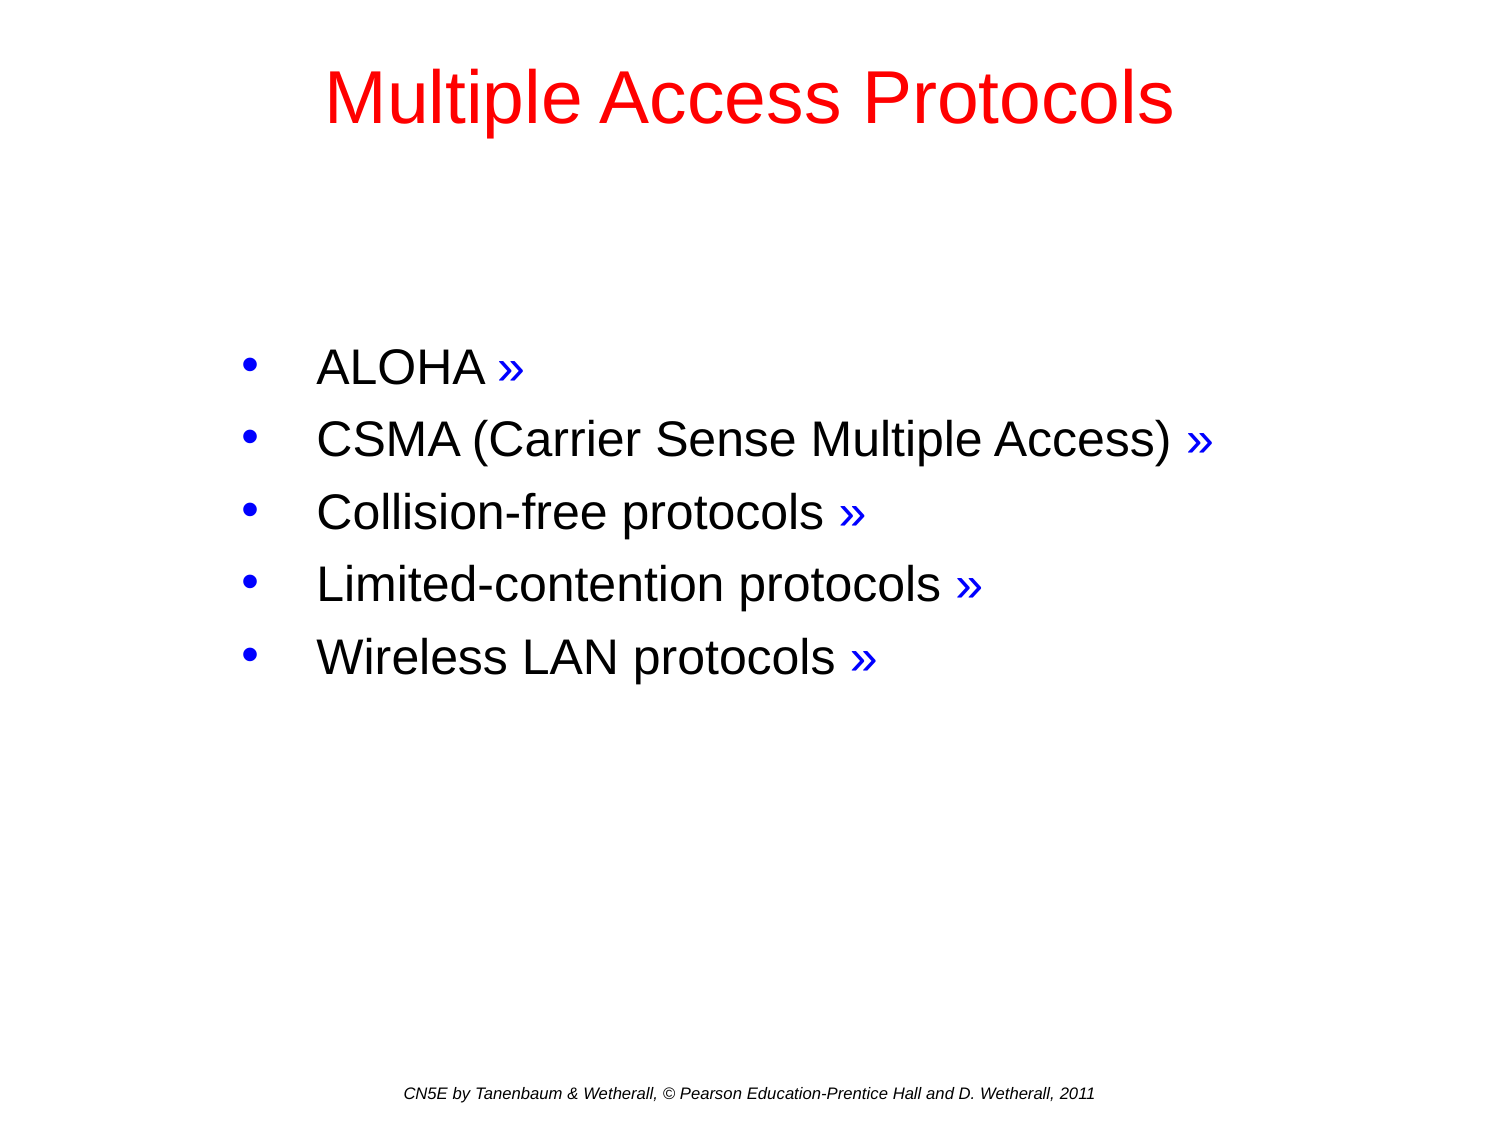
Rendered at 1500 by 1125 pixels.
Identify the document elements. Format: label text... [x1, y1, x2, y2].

title Multiple Access Protocols [0, 0, 1500, 188]
footer CN5E by Tanenbaum & Wetherall, © Pearson Education-Prentice Hall and D. Wetherall, 2011 [0, 1074, 1500, 1125]
list ALOHA » CSMA (Carrier Sense Multiple Access) » Collision-free protocols » Limited-contention protocols » Wireless LAN protocols » [226, 326, 1427, 987]
